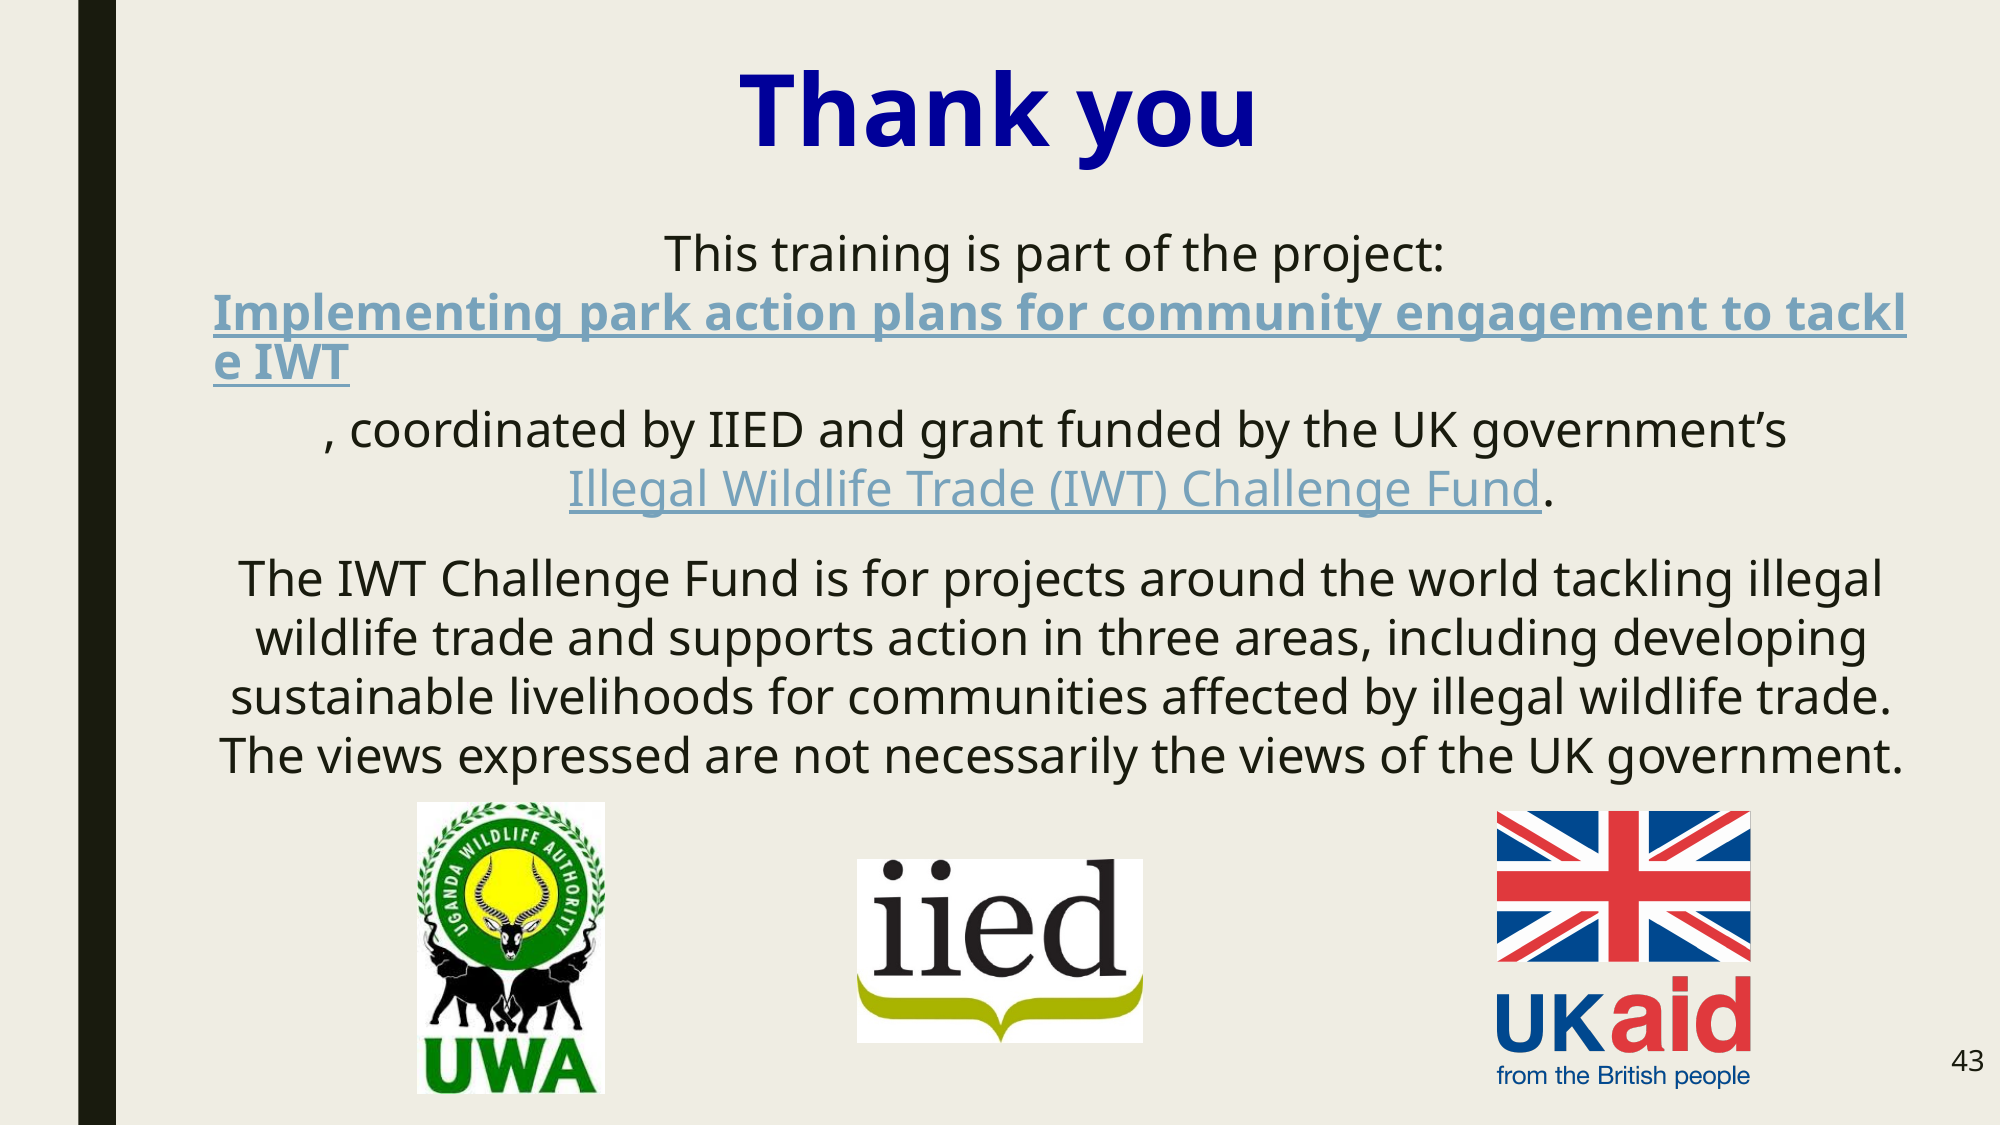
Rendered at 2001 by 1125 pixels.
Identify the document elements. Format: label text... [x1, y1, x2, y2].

list This training is part of the project: Implementing park action plans for community engagement to tackle IWT, coordinated by IIED and grant funded by the UK government’s Illegal Wildlife Trade (IWT) Challenge Fund. The IWT Challenge Fund is for projects around the world tackling illegal wildlife trade and supports action in three areas, including developing sustainable livelihoods for communities affected by illegal wildlife trade. The views expressed are not necessarily the views of the UK government. [198, 214, 1926, 803]
title Thank you [212, 53, 1788, 207]
picture [417, 802, 605, 1094]
picture [857, 859, 1143, 1043]
picture [1489, 794, 1775, 1109]
slide_number 43 [1851, 999, 2000, 1125]
